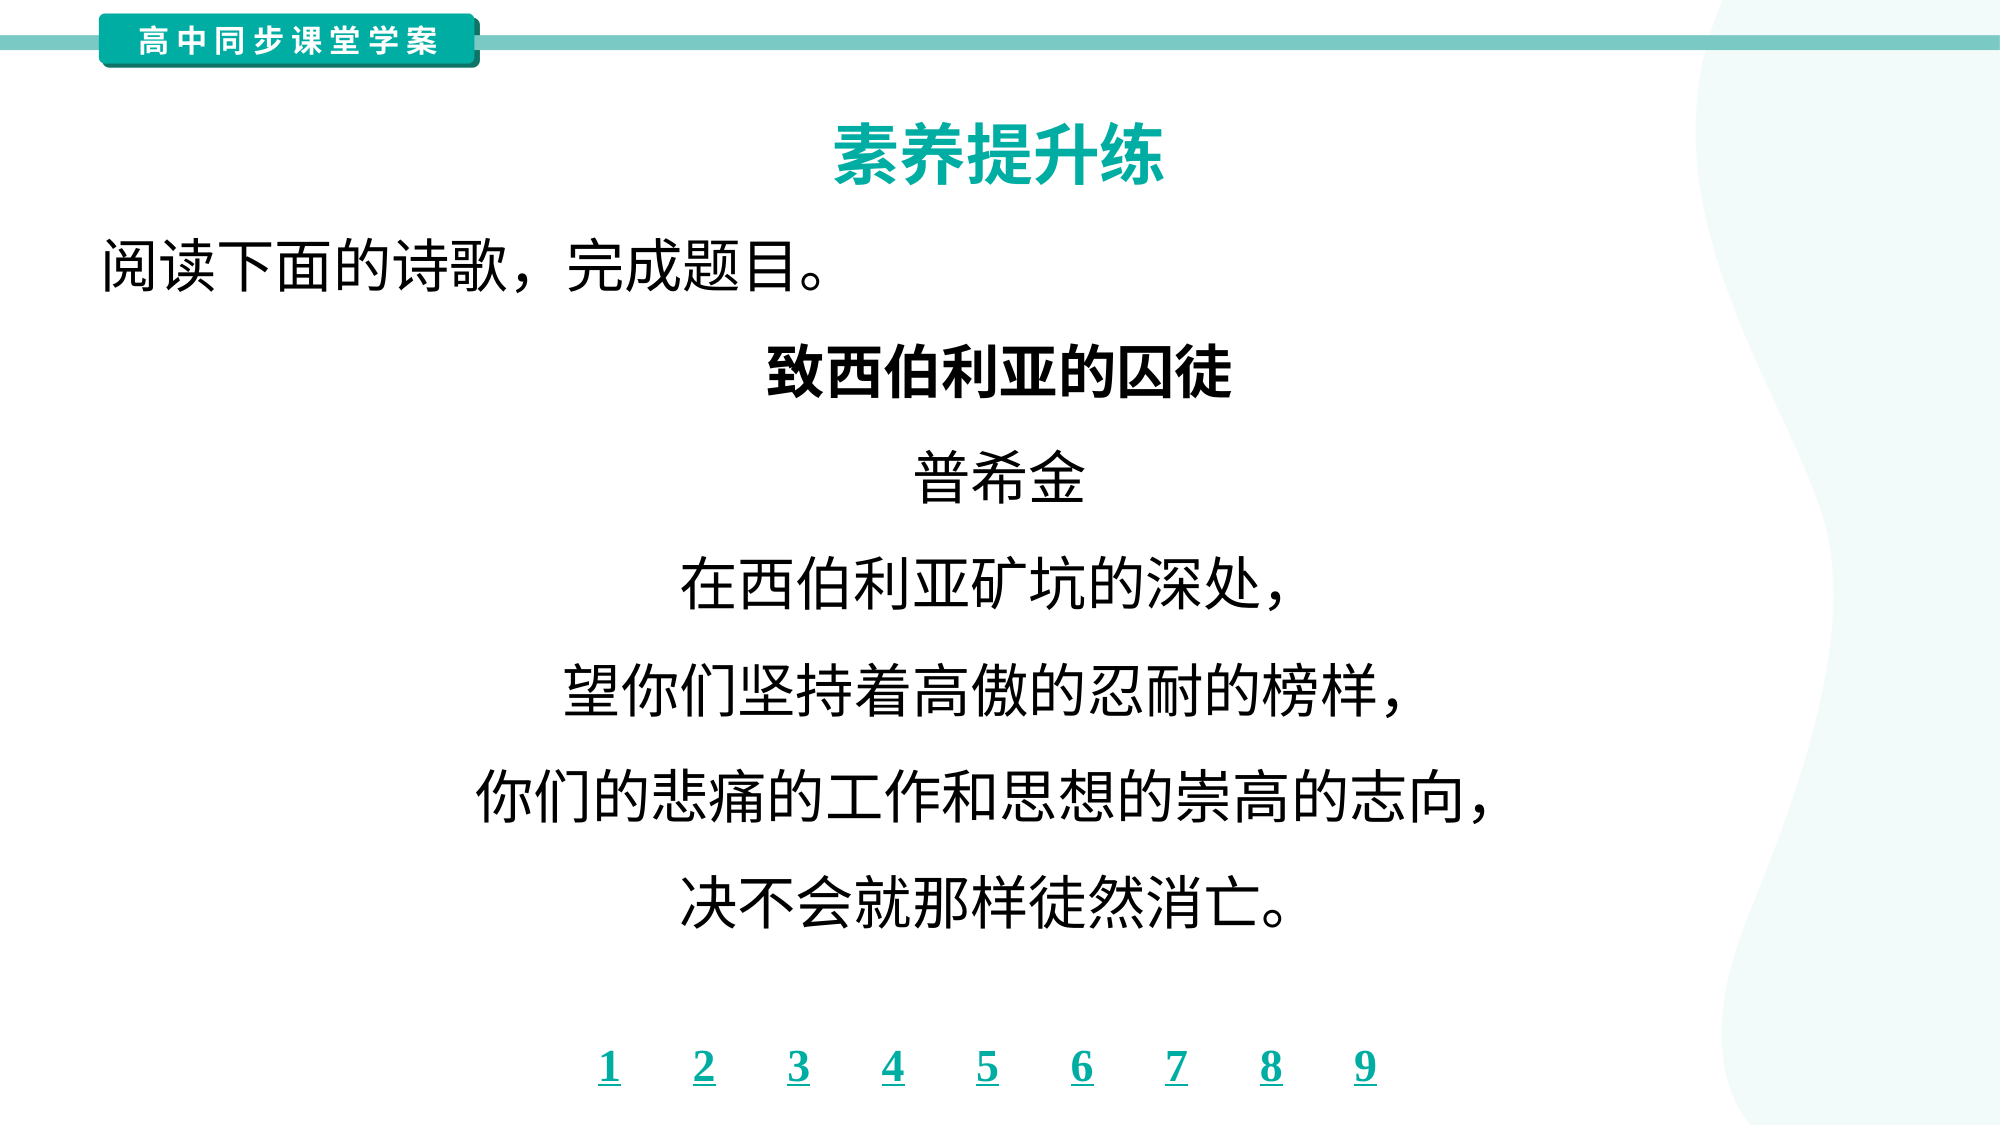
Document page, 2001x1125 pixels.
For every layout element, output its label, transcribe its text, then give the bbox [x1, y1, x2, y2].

text_box 素养提升练 [100, 76, 1899, 192]
picture [0, 0, 2000, 1125]
text_box 阅读下面的诗歌，完成题目。 致西伯利亚的囚徒 普希金 在西伯利亚矿坑的深处， 望你们坚持着高傲的忍耐的榜样， 你们的悲痛的工作和思想的崇高的志向， 决不会就那样徒然消亡。 [100, 192, 1899, 937]
